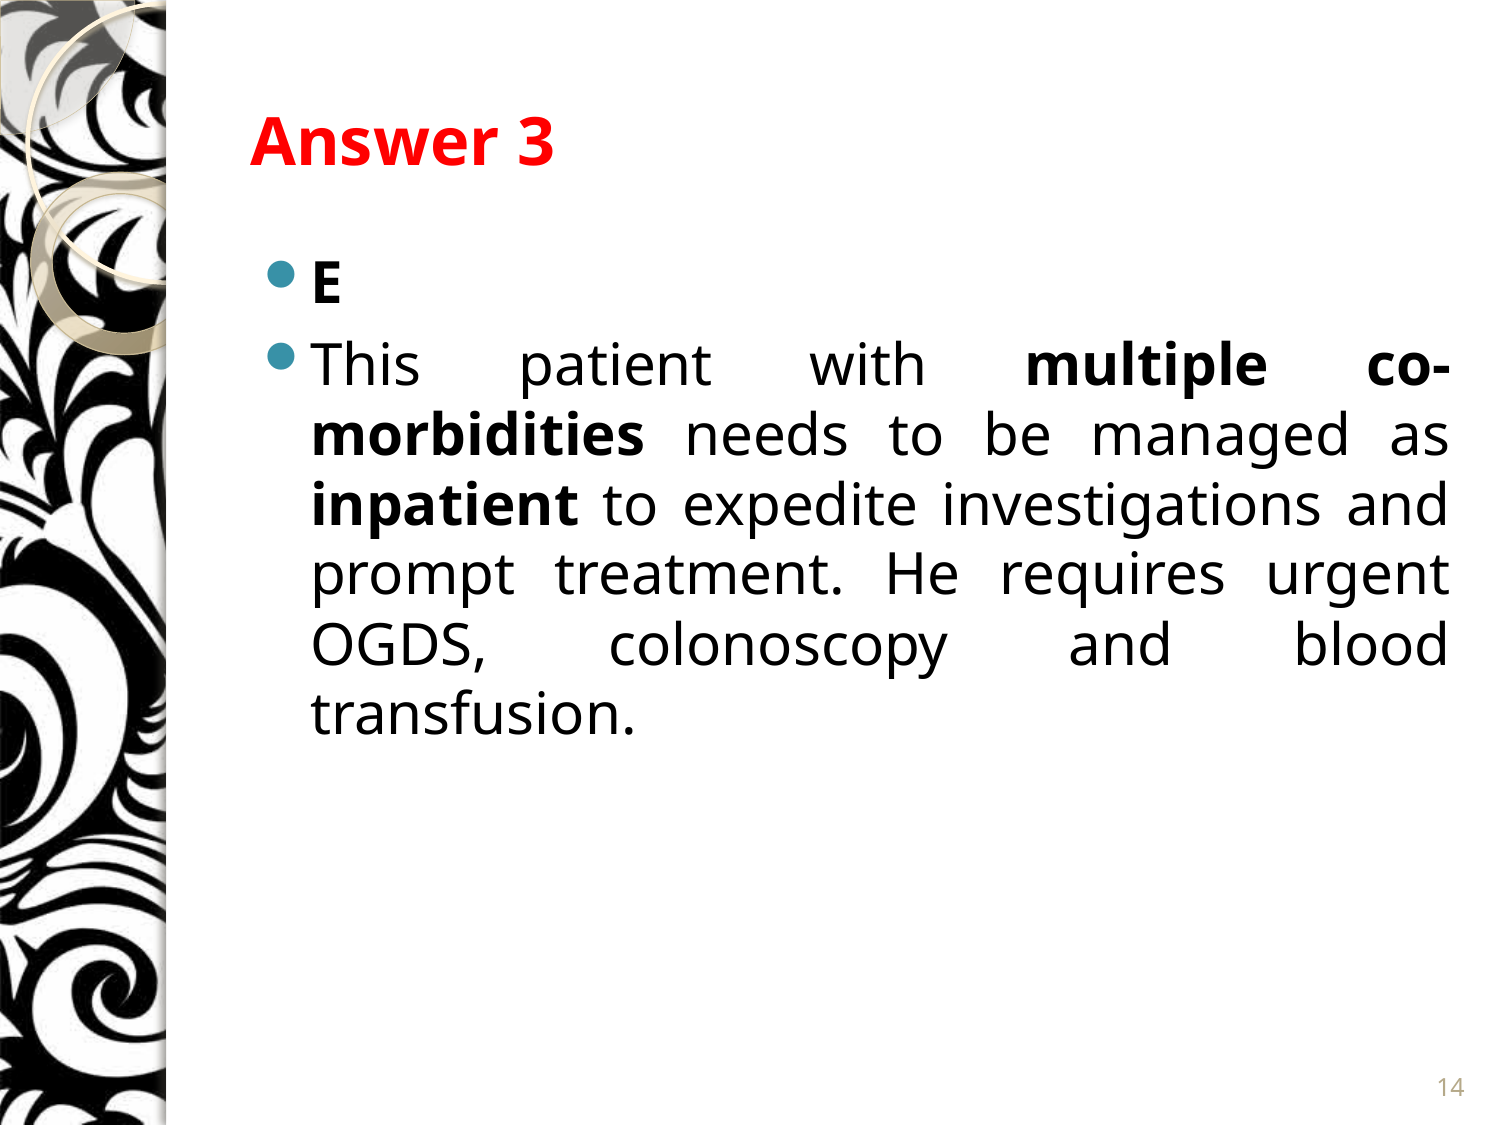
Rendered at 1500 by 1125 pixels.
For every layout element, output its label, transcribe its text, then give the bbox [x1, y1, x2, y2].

picture [62, 195, 160, 280]
picture [32, 13, 160, 207]
picture [136, 0, 164, 4]
title Answer 3 [235, 45, 1466, 233]
slide_number 14 [1413, 1034, 1488, 1113]
list E This patient with multiple co-morbidities needs to be managed as inpatient to expedite investigations and prompt treatment. He requires urgent OGDS, colonoscopy and blood transfusion. [235, 237, 1466, 1025]
picture [0, 134, 166, 1125]
picture [53, 241, 160, 332]
